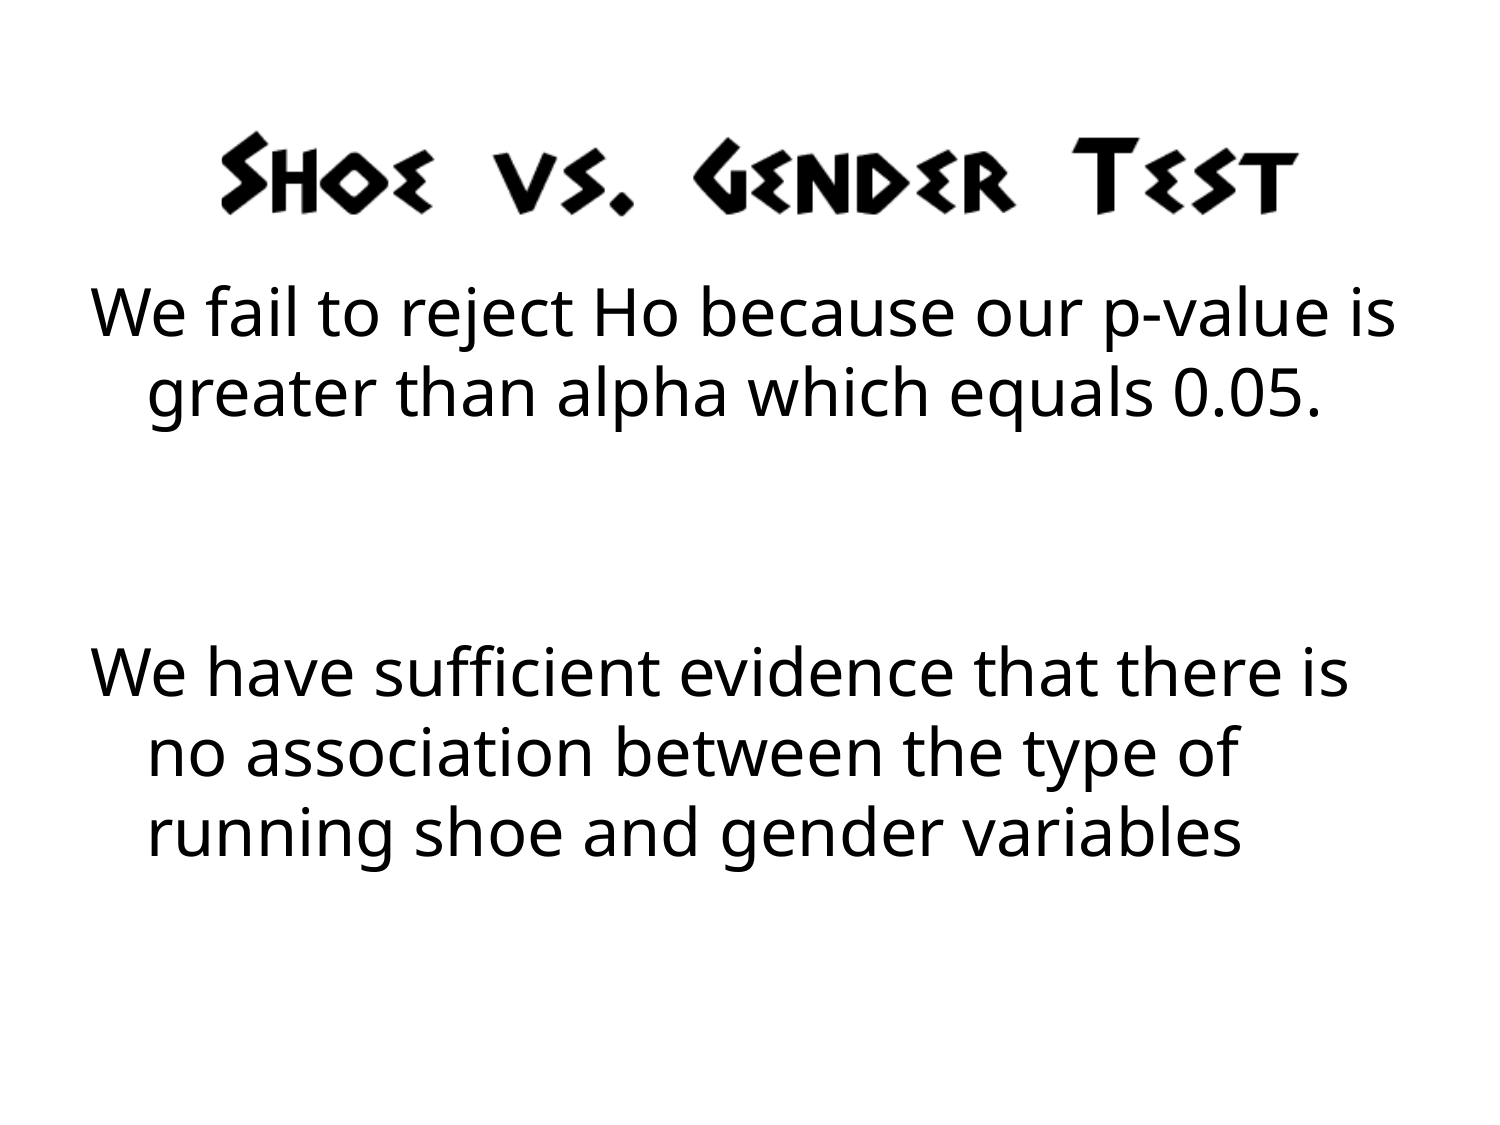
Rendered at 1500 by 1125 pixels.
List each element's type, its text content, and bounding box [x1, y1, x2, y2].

picture [221, 99, 1313, 251]
list We fail to reject Ho because our p-value is greater than alpha which equals 0.05. We have sufficient evidence that there is no association between the type of running shoe and gender variables [75, 262, 1425, 1005]
